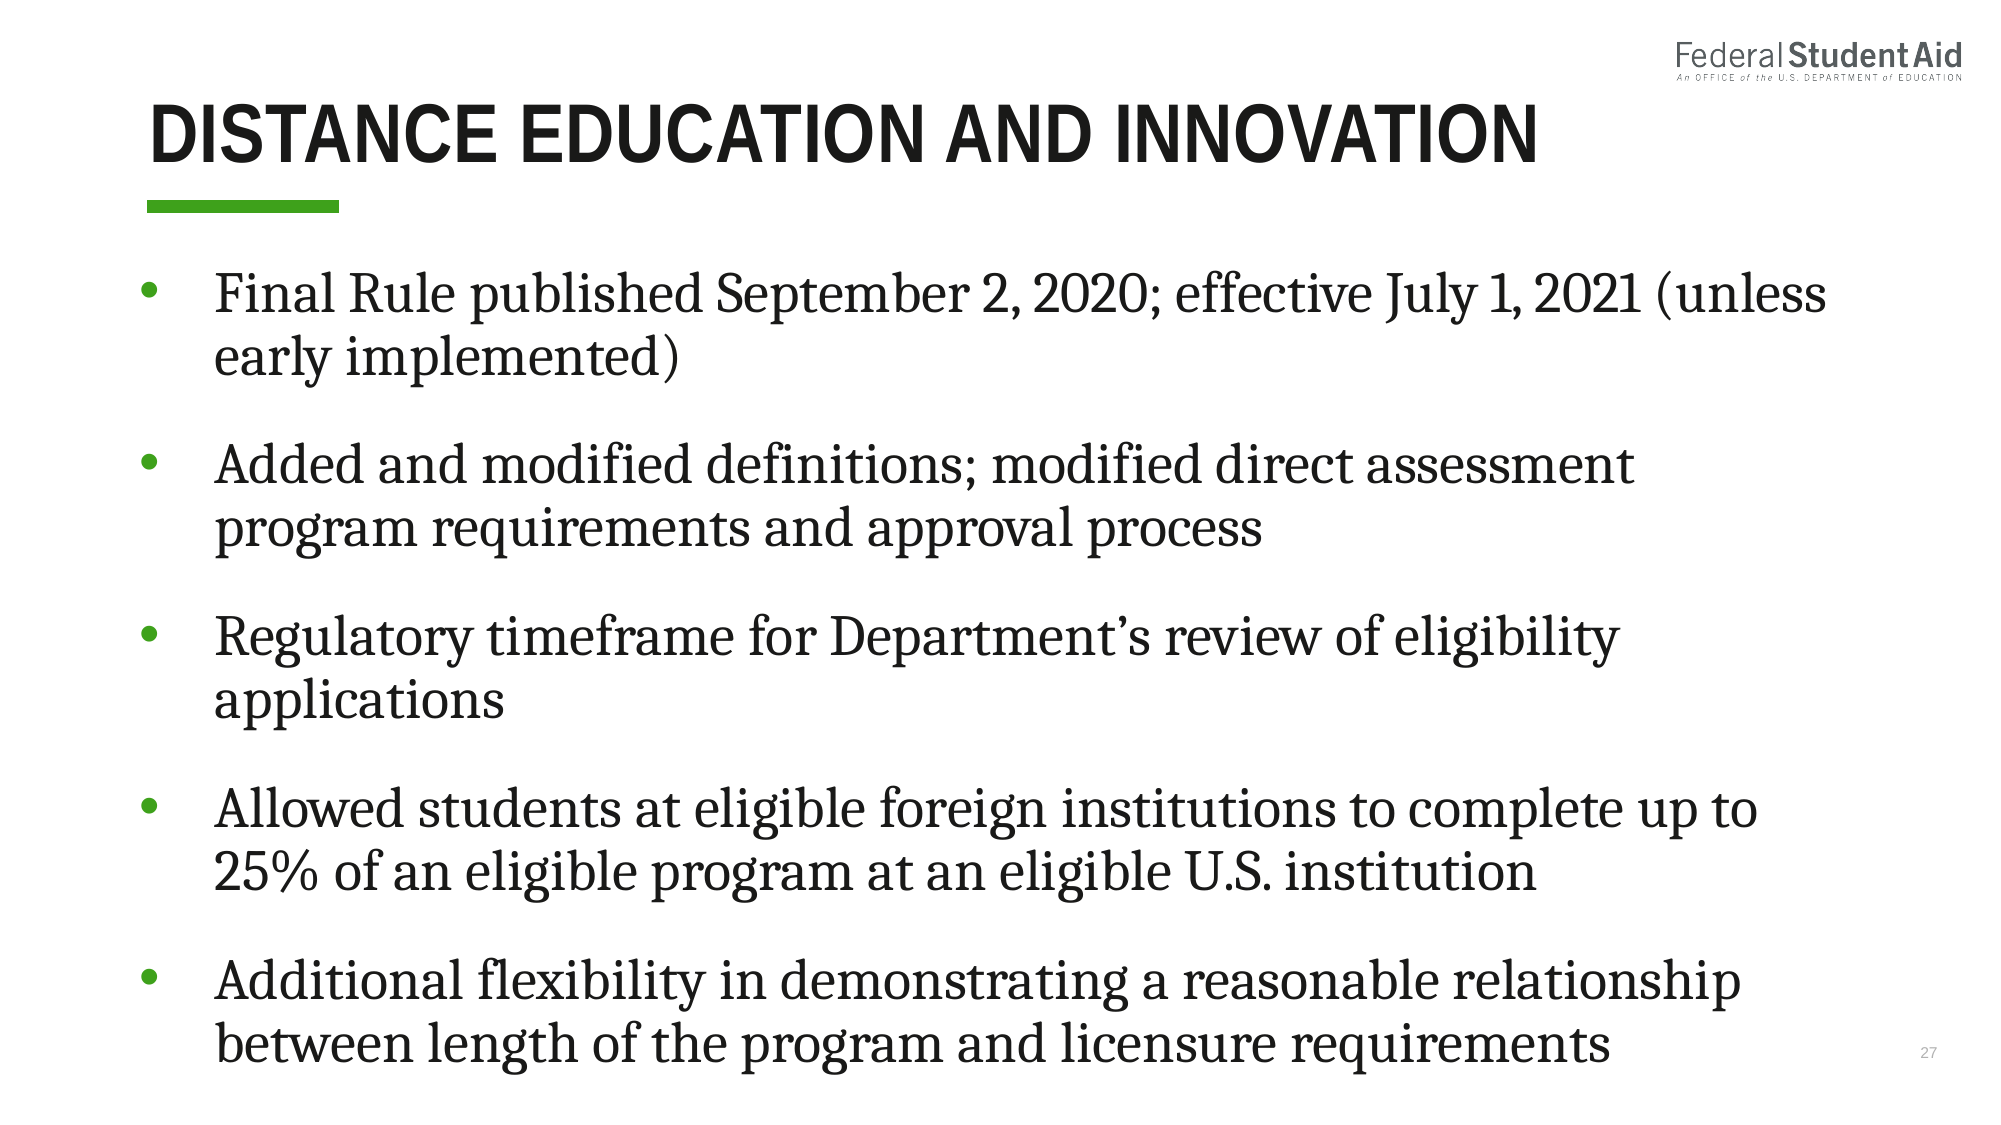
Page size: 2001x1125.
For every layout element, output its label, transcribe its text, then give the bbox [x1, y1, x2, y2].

picture [1651, 16, 1986, 106]
title Distance Education and Innovation [149, 57, 1606, 189]
slide_number 27 [1920, 1042, 1986, 1094]
list Final Rule published September 2, 2020; effective July 1, 2021 (unless early implemented) Added and modified definitions; modified direct assessment program requirements and approval process Regulatory timeframe for Department’s review of eligibility applications Allowed students at eligible foreign institutions to complete up to 25% of an eligible program at an eligible U.S. institution Additional flexibility in demonstrating a reasonable relationship between length of the program and licensure requirements [124, 254, 1853, 1043]
